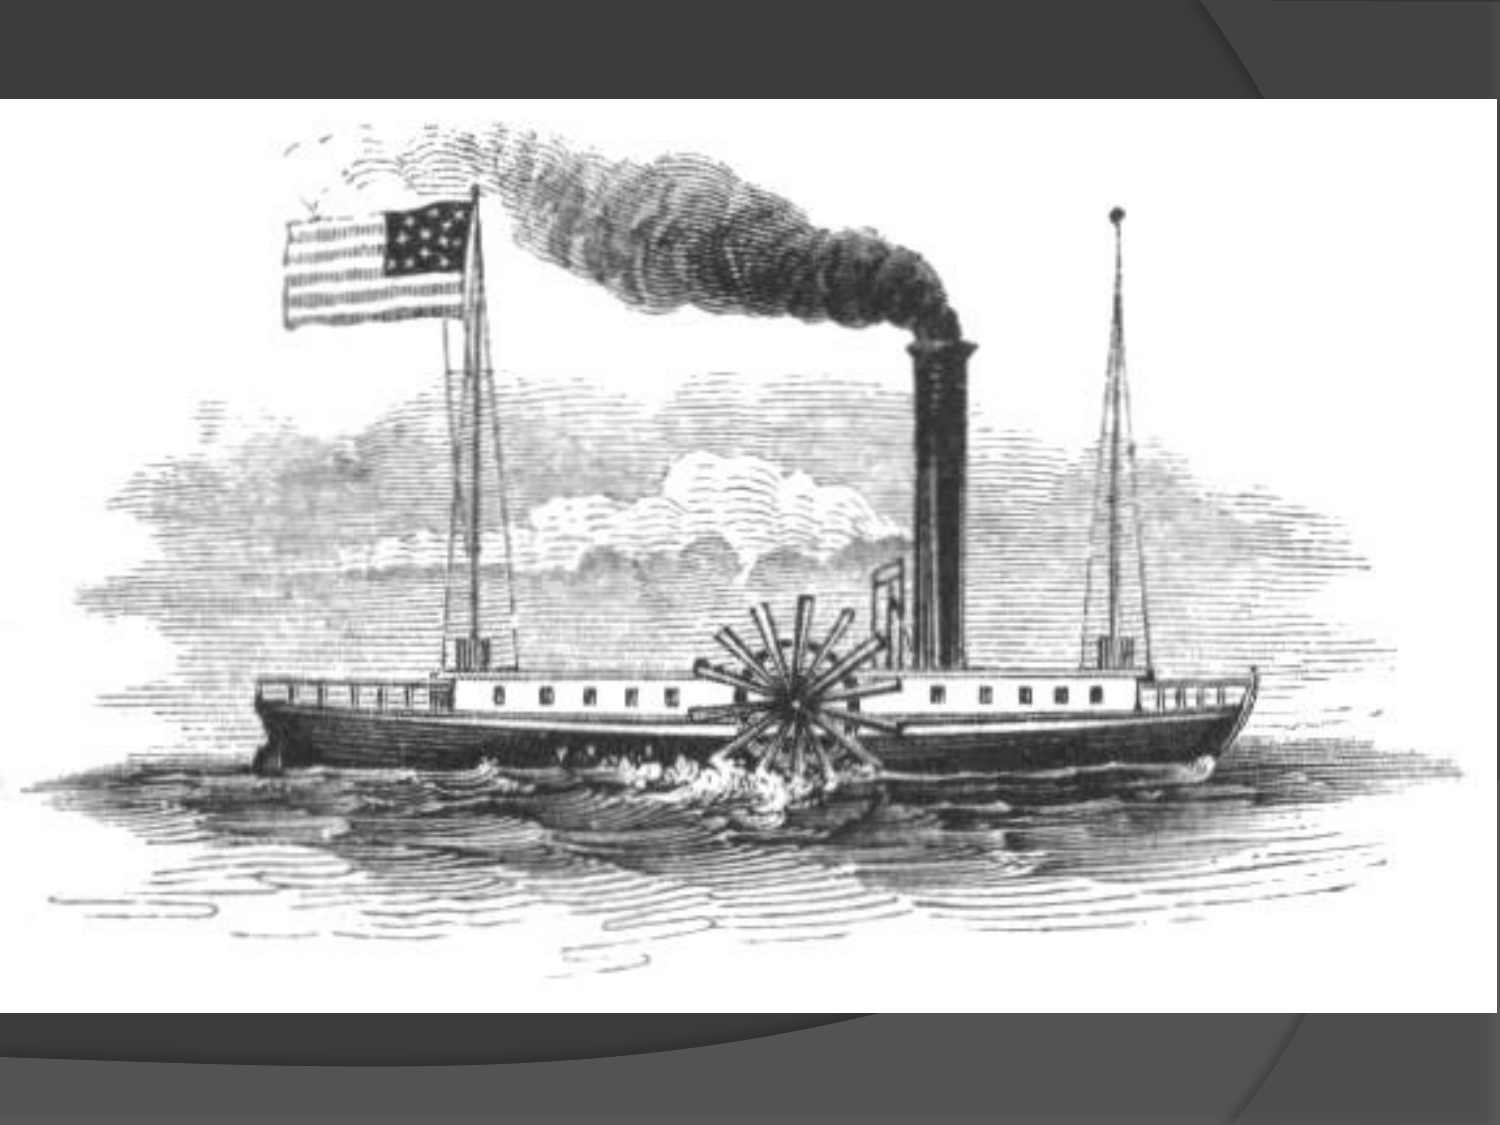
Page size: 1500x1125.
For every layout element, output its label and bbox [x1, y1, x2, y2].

picture [0, 99, 1497, 1013]
